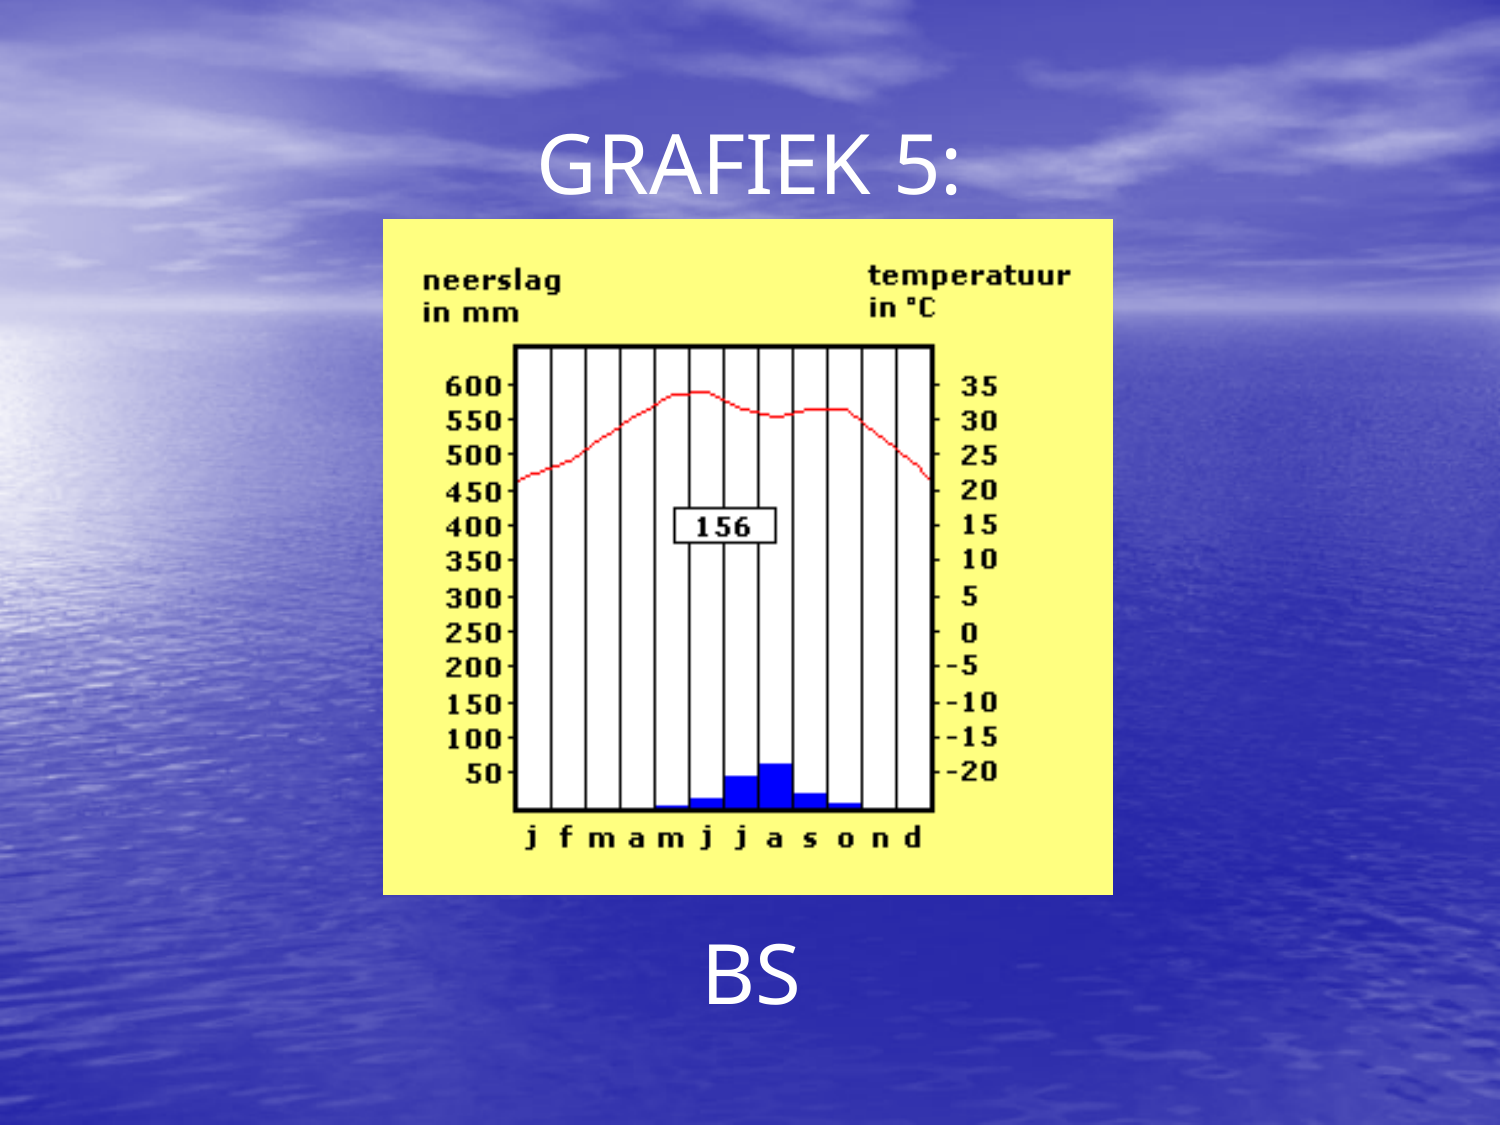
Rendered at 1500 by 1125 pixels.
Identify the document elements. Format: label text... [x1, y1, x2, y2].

text_box BS [76, 857, 1427, 1085]
title GRAFIEK 5: [74, 47, 1426, 276]
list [383, 219, 1114, 896]
